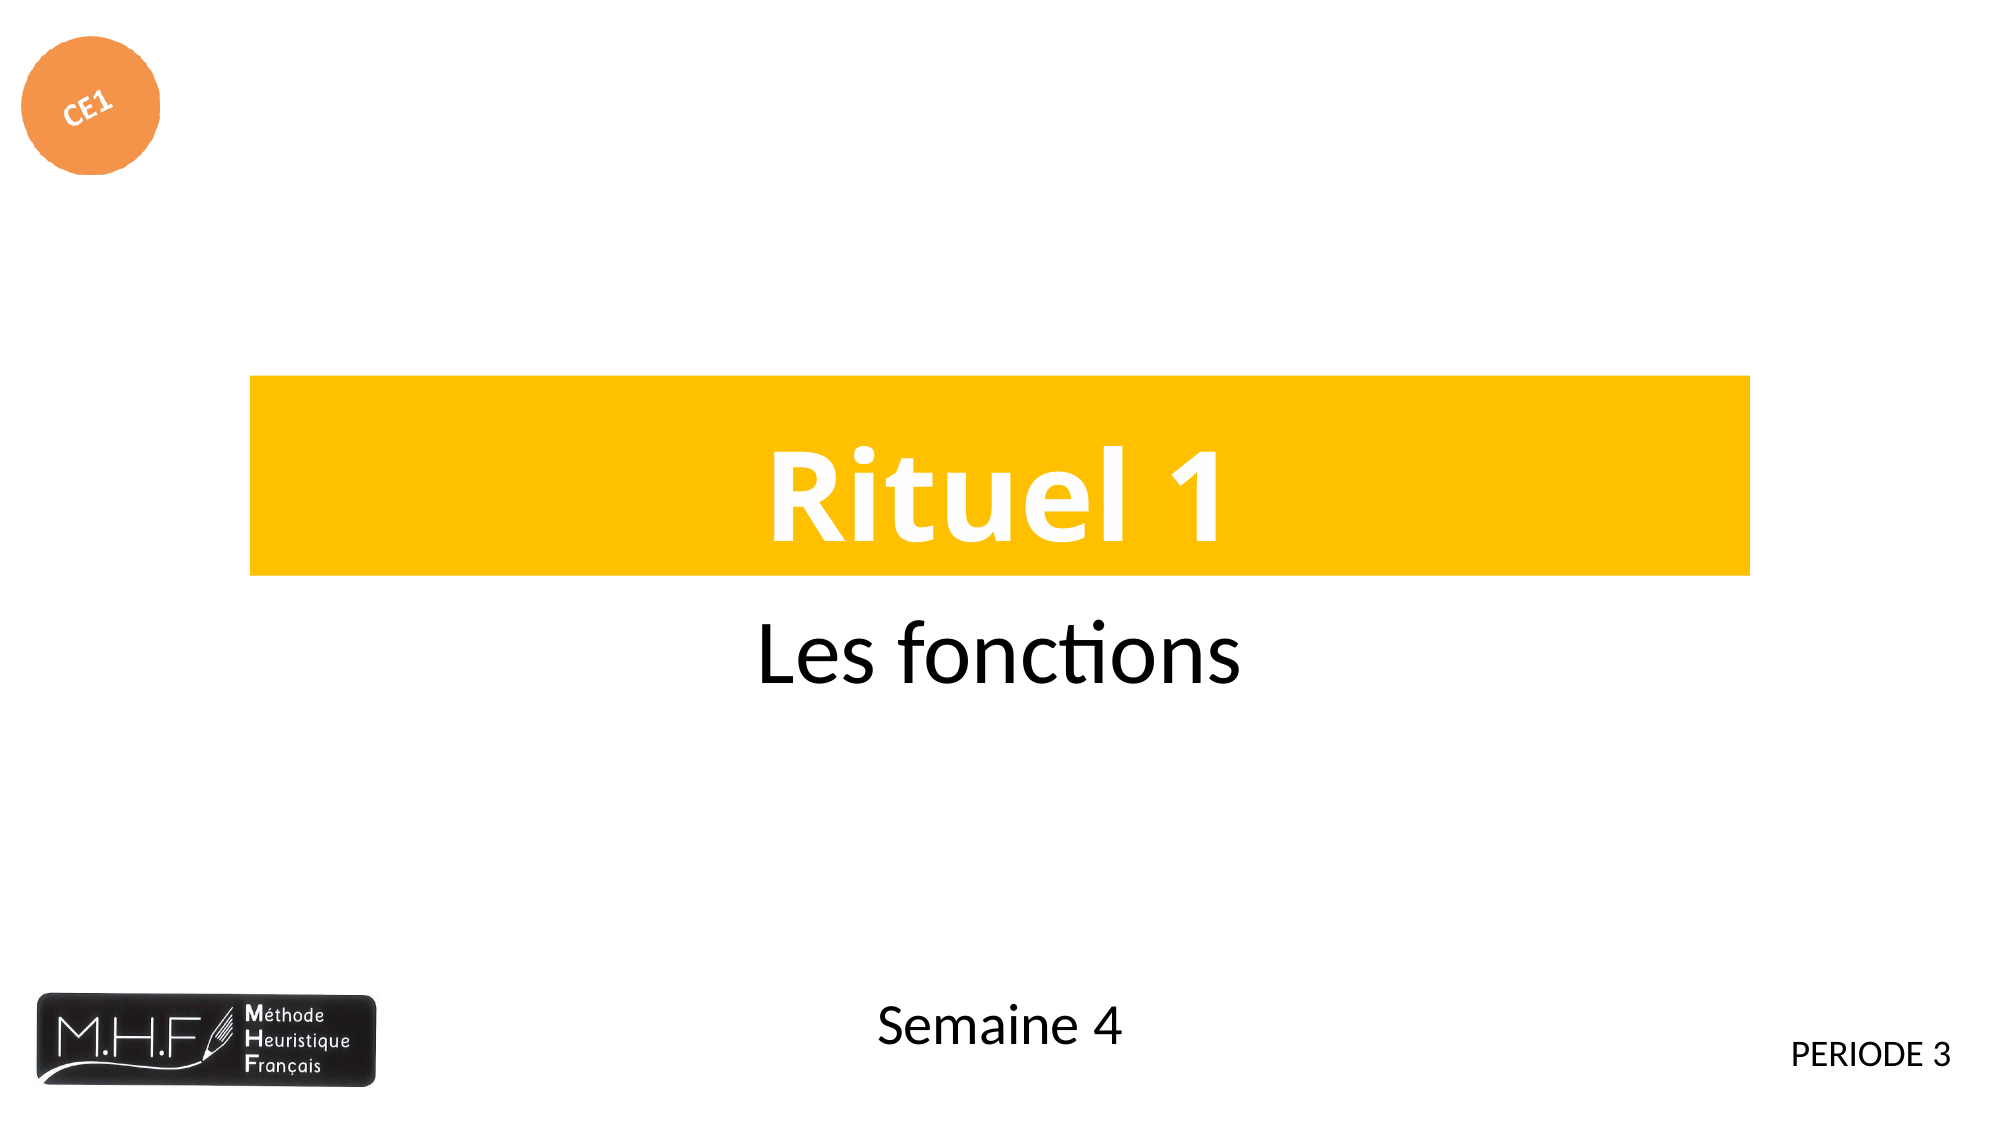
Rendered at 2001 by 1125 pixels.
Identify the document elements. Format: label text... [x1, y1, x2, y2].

text_box PERIODE 3 [1750, 1021, 1967, 1082]
picture [33, 990, 379, 1089]
picture [21, 36, 160, 175]
text_box Semaine 4 [249, 987, 1750, 1118]
title Rituel 1 [249, 375, 1750, 576]
subtitle Les fonctions [249, 597, 1750, 869]
